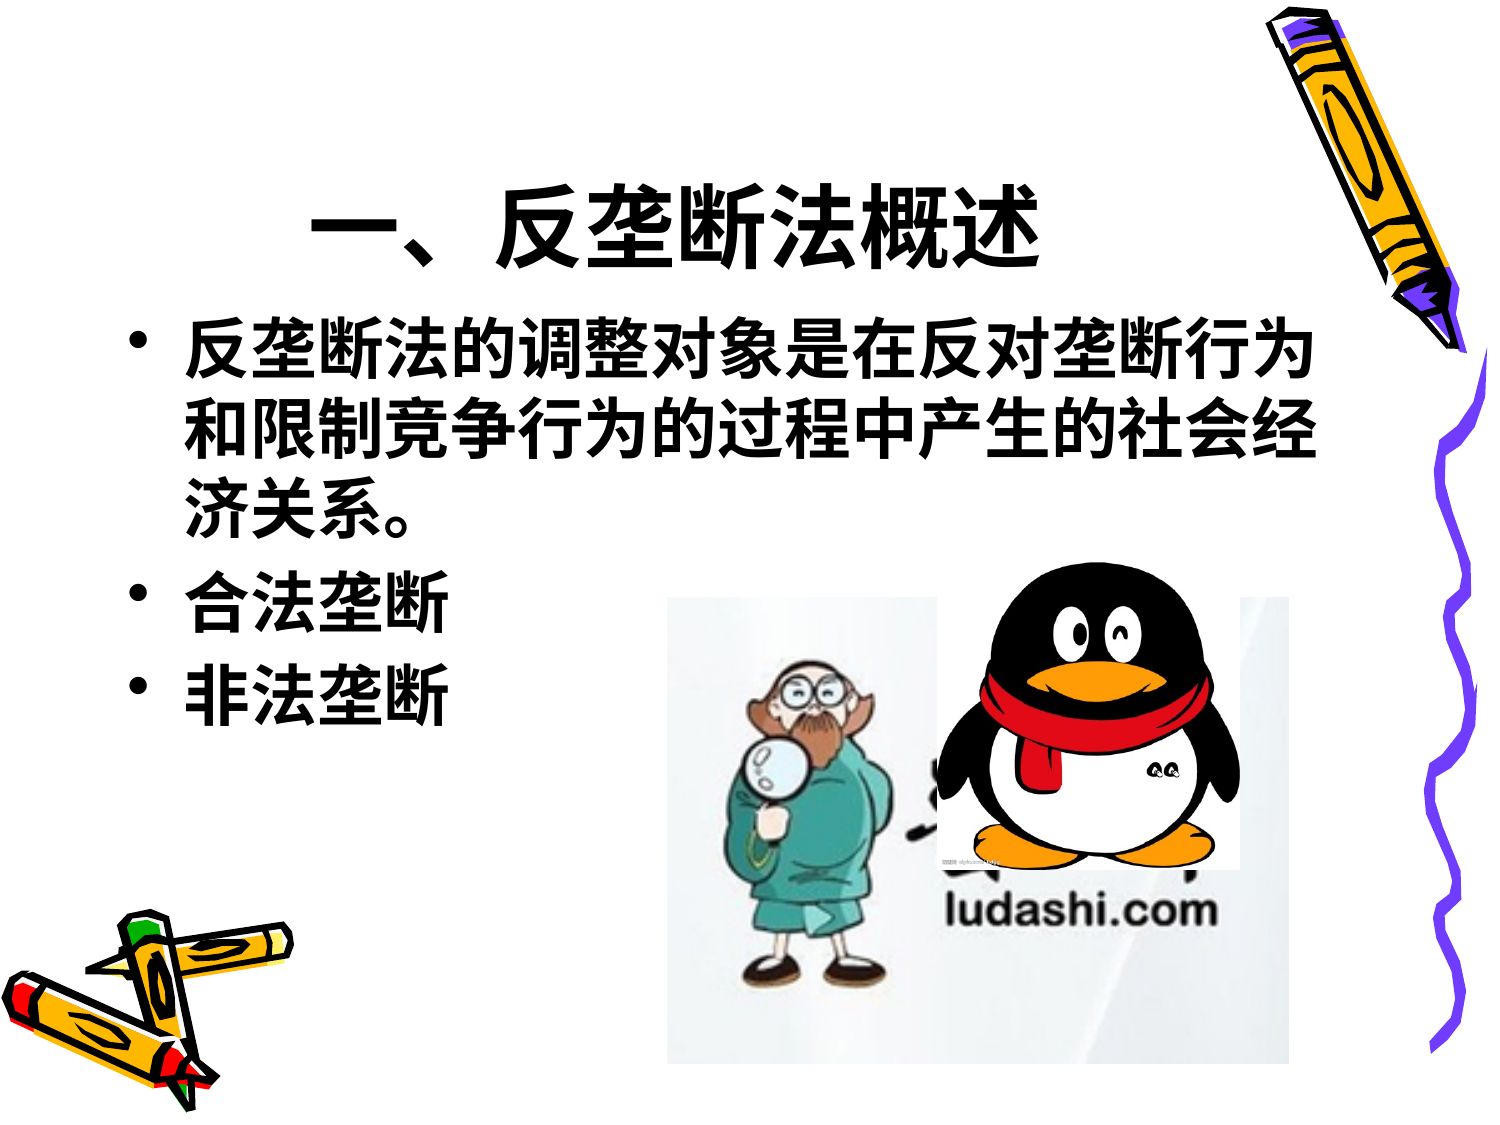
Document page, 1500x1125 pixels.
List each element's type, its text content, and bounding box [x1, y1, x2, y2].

title 一、反垄断法概述 [112, 24, 1240, 288]
picture [666, 562, 1290, 1064]
list 反垄断法的调整对象是在反对垄断行为和限制竞争行为的过程中产生的社会经济关系。 合法垄断 非法垄断 [112, 299, 1376, 901]
